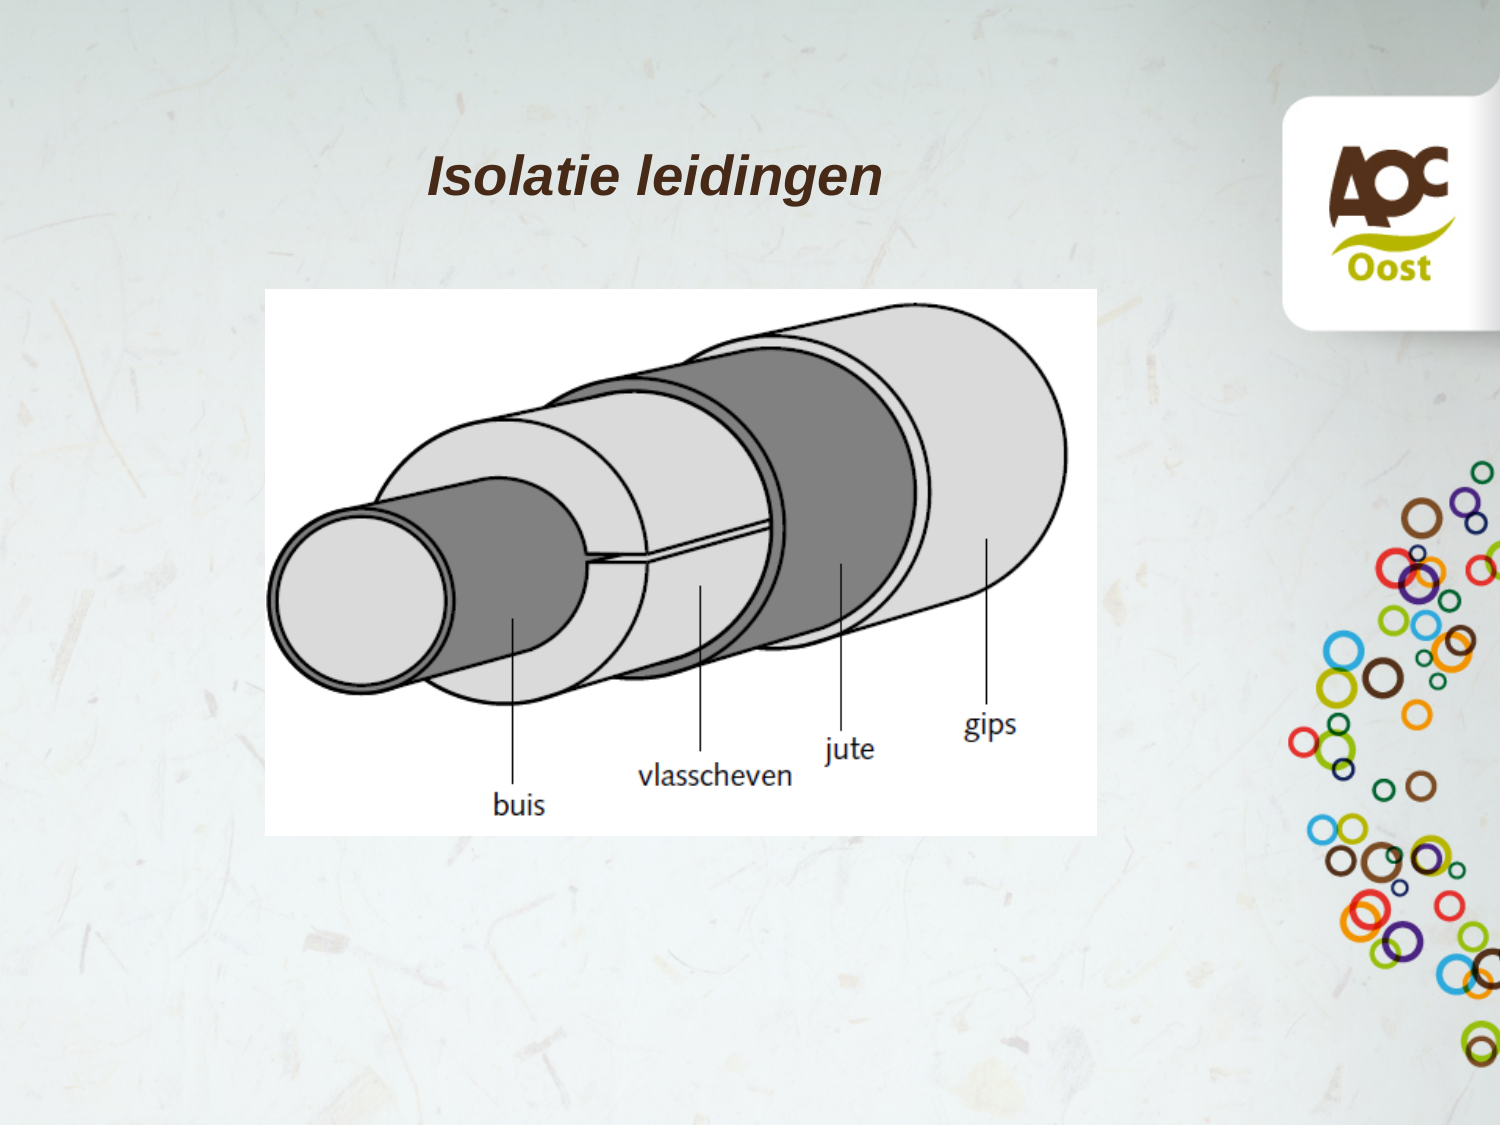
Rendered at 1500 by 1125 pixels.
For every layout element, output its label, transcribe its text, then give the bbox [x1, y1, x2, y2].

title Isolatie leidingen [112, 101, 1199, 244]
subtitle [64, 786, 1235, 882]
picture [0, 0, 1500, 1125]
